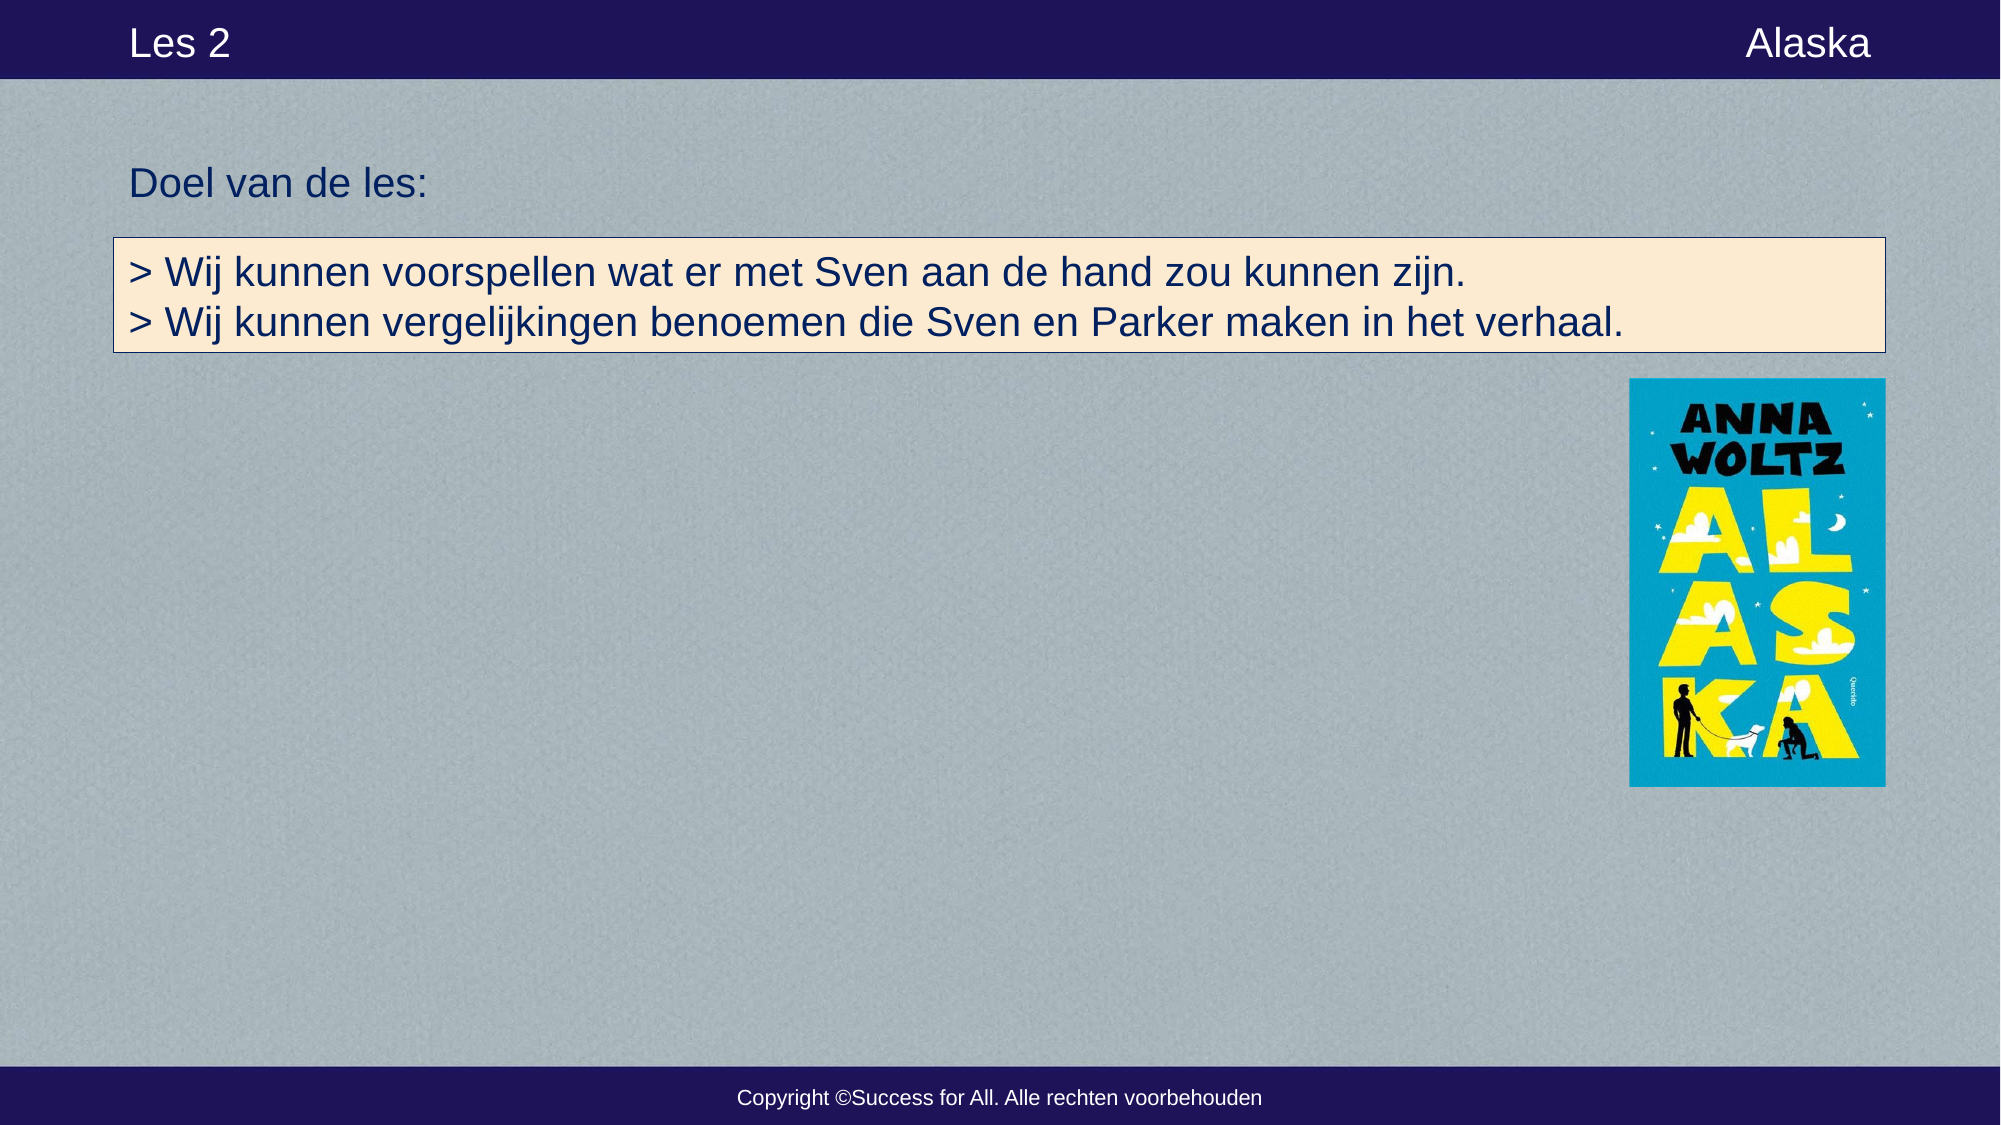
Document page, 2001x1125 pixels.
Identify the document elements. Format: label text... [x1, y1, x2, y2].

text_box Copyright ©Success for All. Alle rechten voorbehouden [0, 1076, 2000, 1125]
text_box > Wij kunnen voorspellen wat er met Sven aan de hand zou kunnen zijn. > Wij kunnen vergelijkingen benoemen die Sven en Parker maken in het verhaal. [113, 237, 1886, 353]
text_box Alaska [999, 8, 1886, 73]
text_box Doel van de les: [113, 148, 1635, 214]
text_box Les 2 [114, 8, 354, 73]
picture [0, 0, 2001, 1125]
